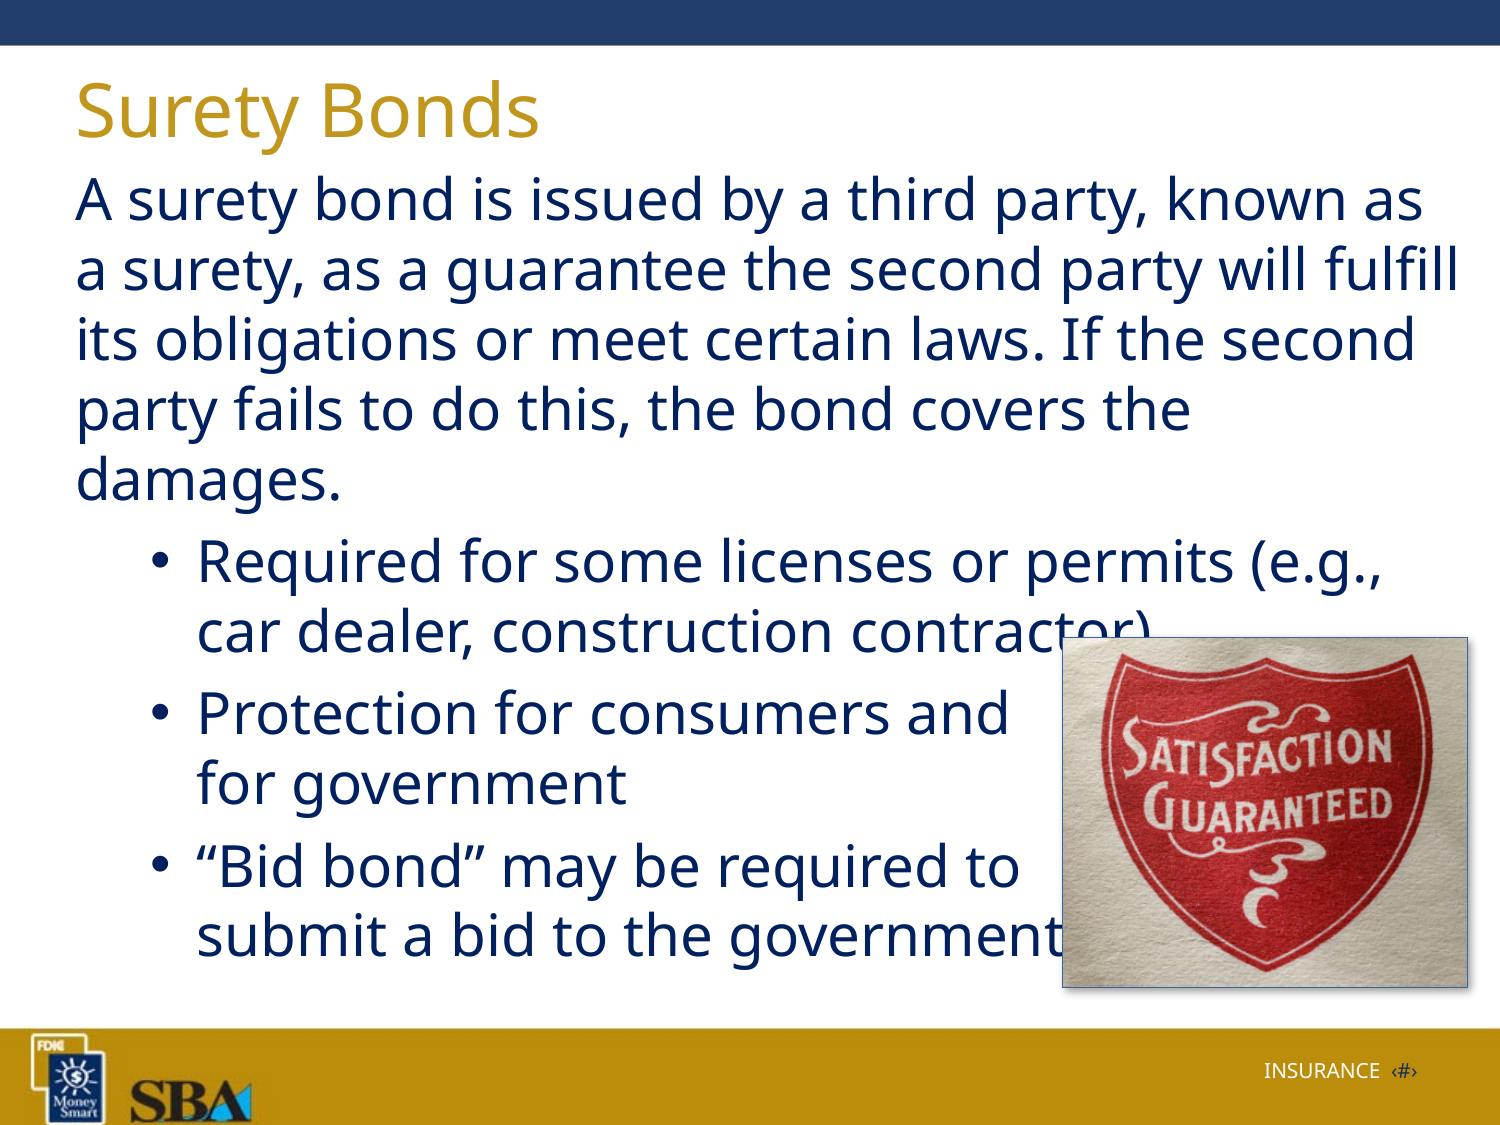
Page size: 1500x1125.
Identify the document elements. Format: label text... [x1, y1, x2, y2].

picture [0, 0, 1500, 1125]
list A surety bond is issued by a third party, known as a surety, as a guarantee the second party will fulfill its obligations or meet certain laws. If the second party fails to do this, the bond covers the damages. Required for some licenses or permits (e.g., car dealer, construction contractor) Protection for consumers and for government “Bid bond” may be required to submit a bid to the government [74, 161, 1469, 1036]
title Surety Bonds [74, 61, 1426, 161]
